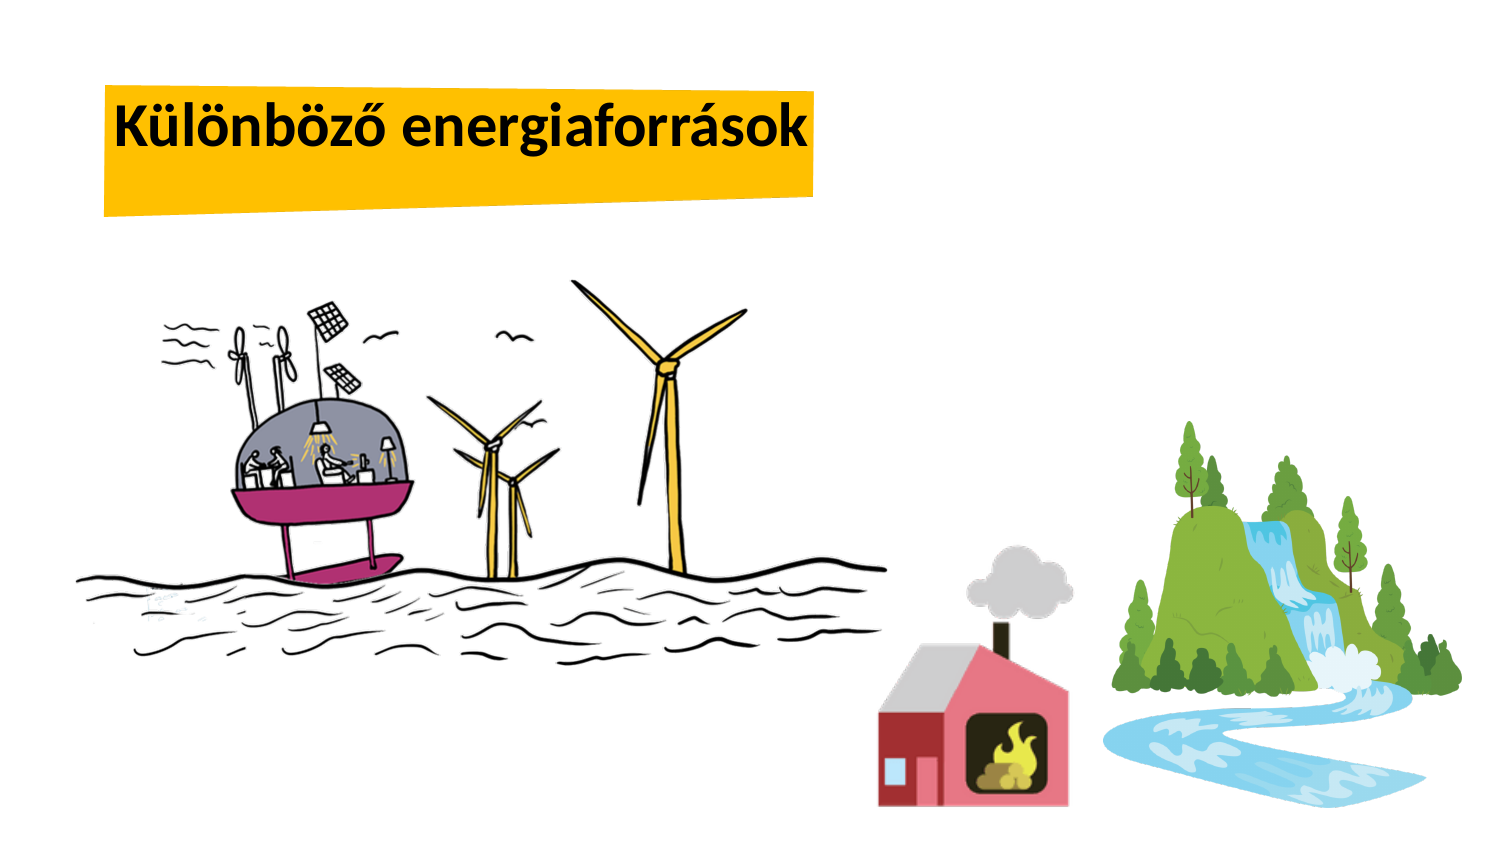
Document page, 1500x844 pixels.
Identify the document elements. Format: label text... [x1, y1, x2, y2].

text_box Különböző energiaforrások [103, 44, 860, 208]
picture [74, 279, 1462, 844]
picture [102, 84, 814, 217]
